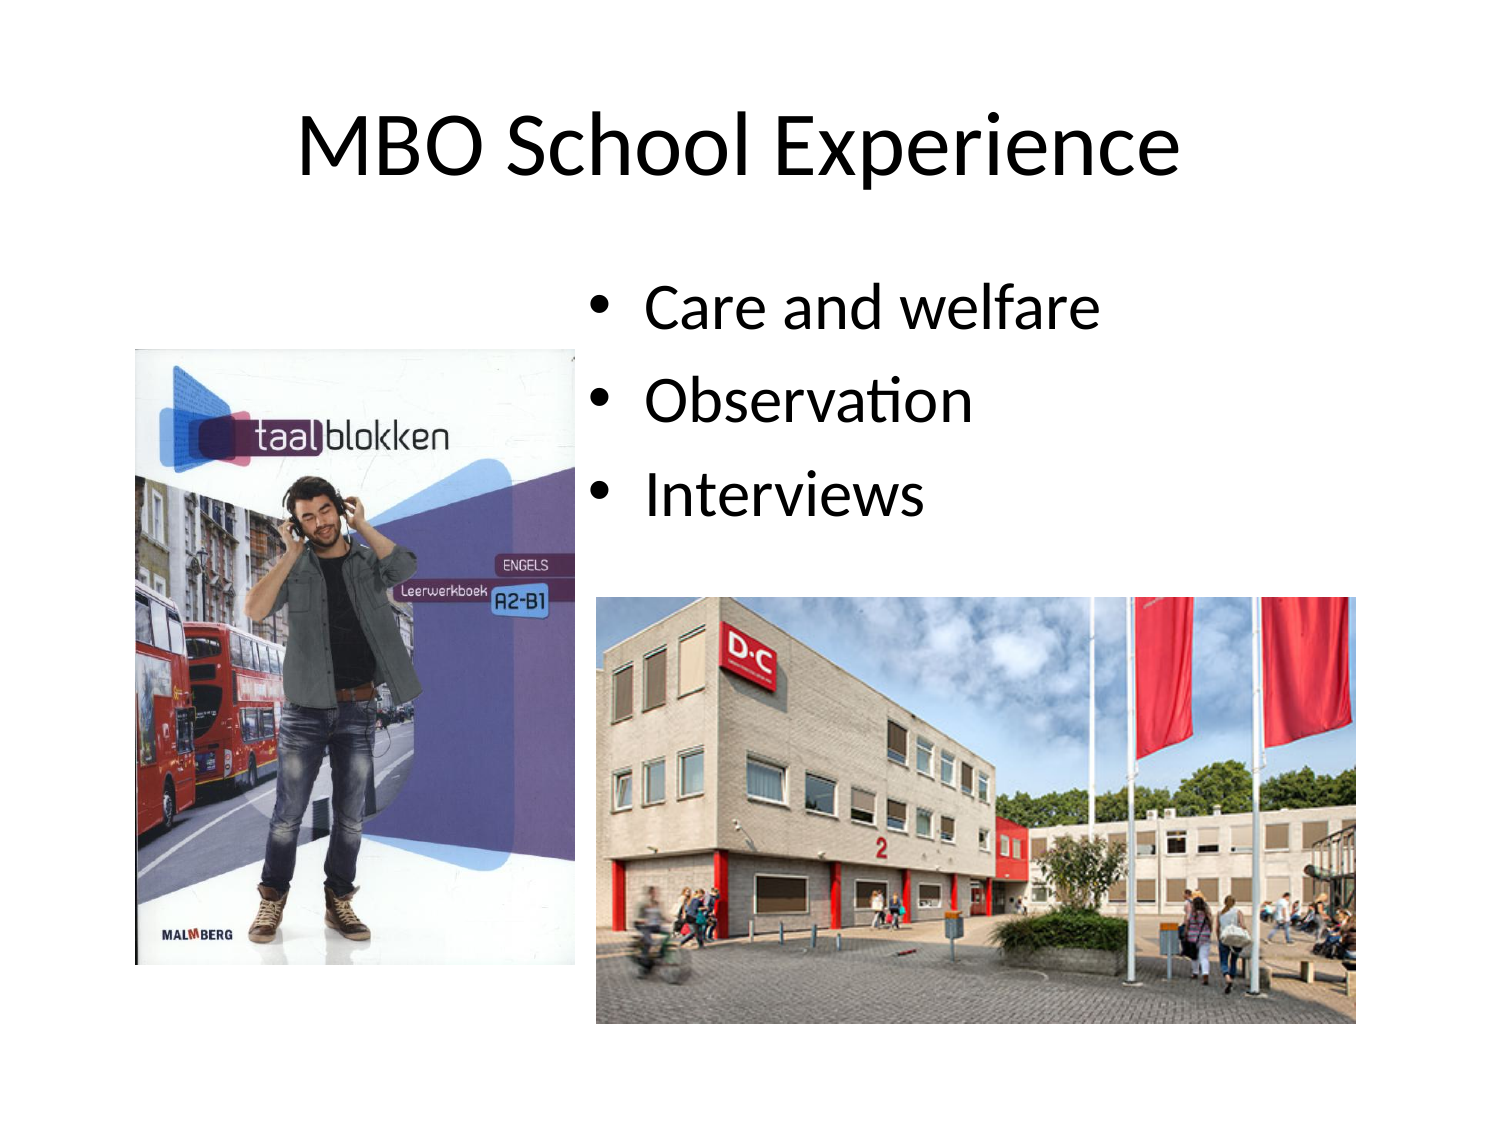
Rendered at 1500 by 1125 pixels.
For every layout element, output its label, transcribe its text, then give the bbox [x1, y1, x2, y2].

list Care and welfare Observation Interviews [572, 255, 1425, 1005]
picture [135, 349, 575, 965]
picture [596, 597, 1357, 1024]
title MBO School Experience [75, 45, 1425, 233]
